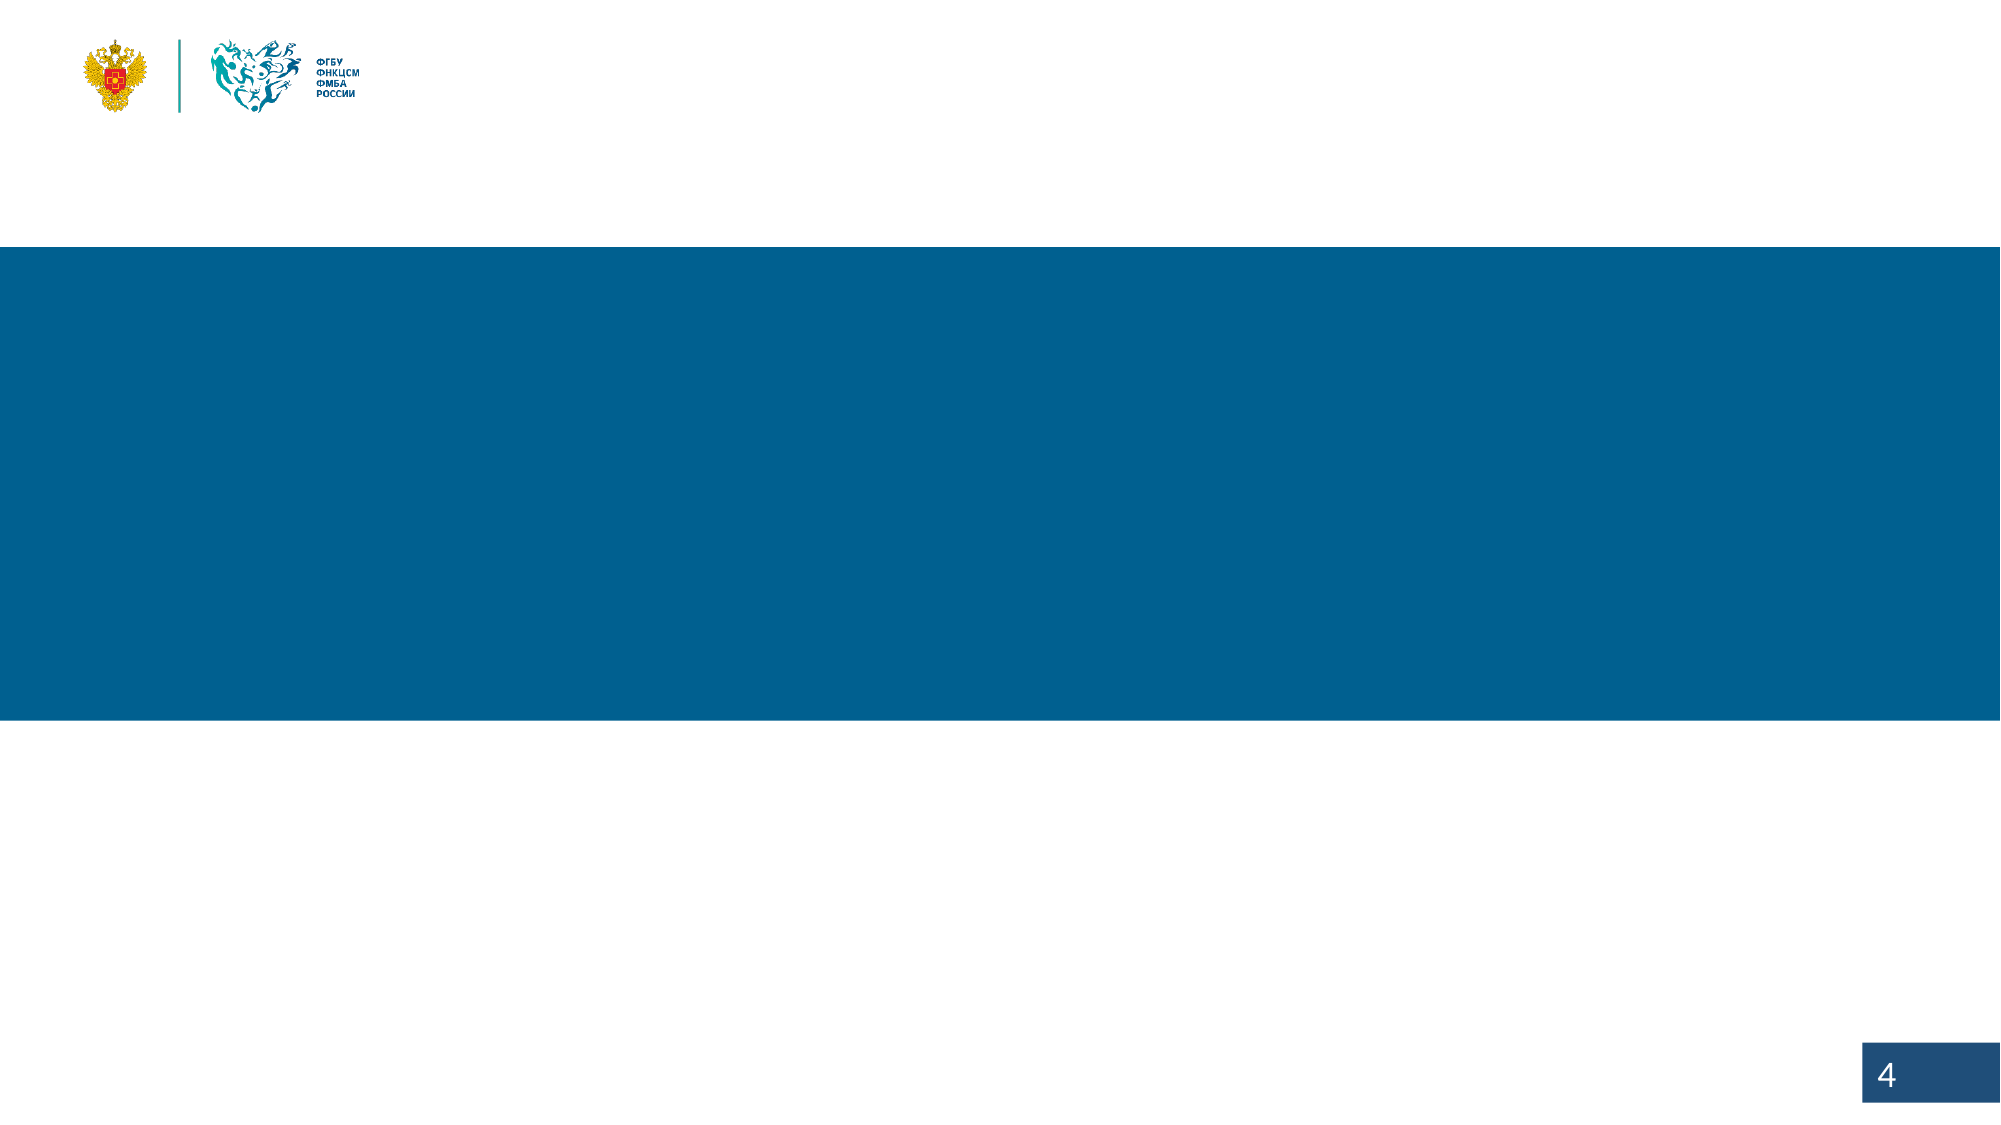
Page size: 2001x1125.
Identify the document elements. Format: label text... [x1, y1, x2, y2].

slide_number 4 [1862, 1042, 2000, 1103]
picture [83, 37, 359, 116]
